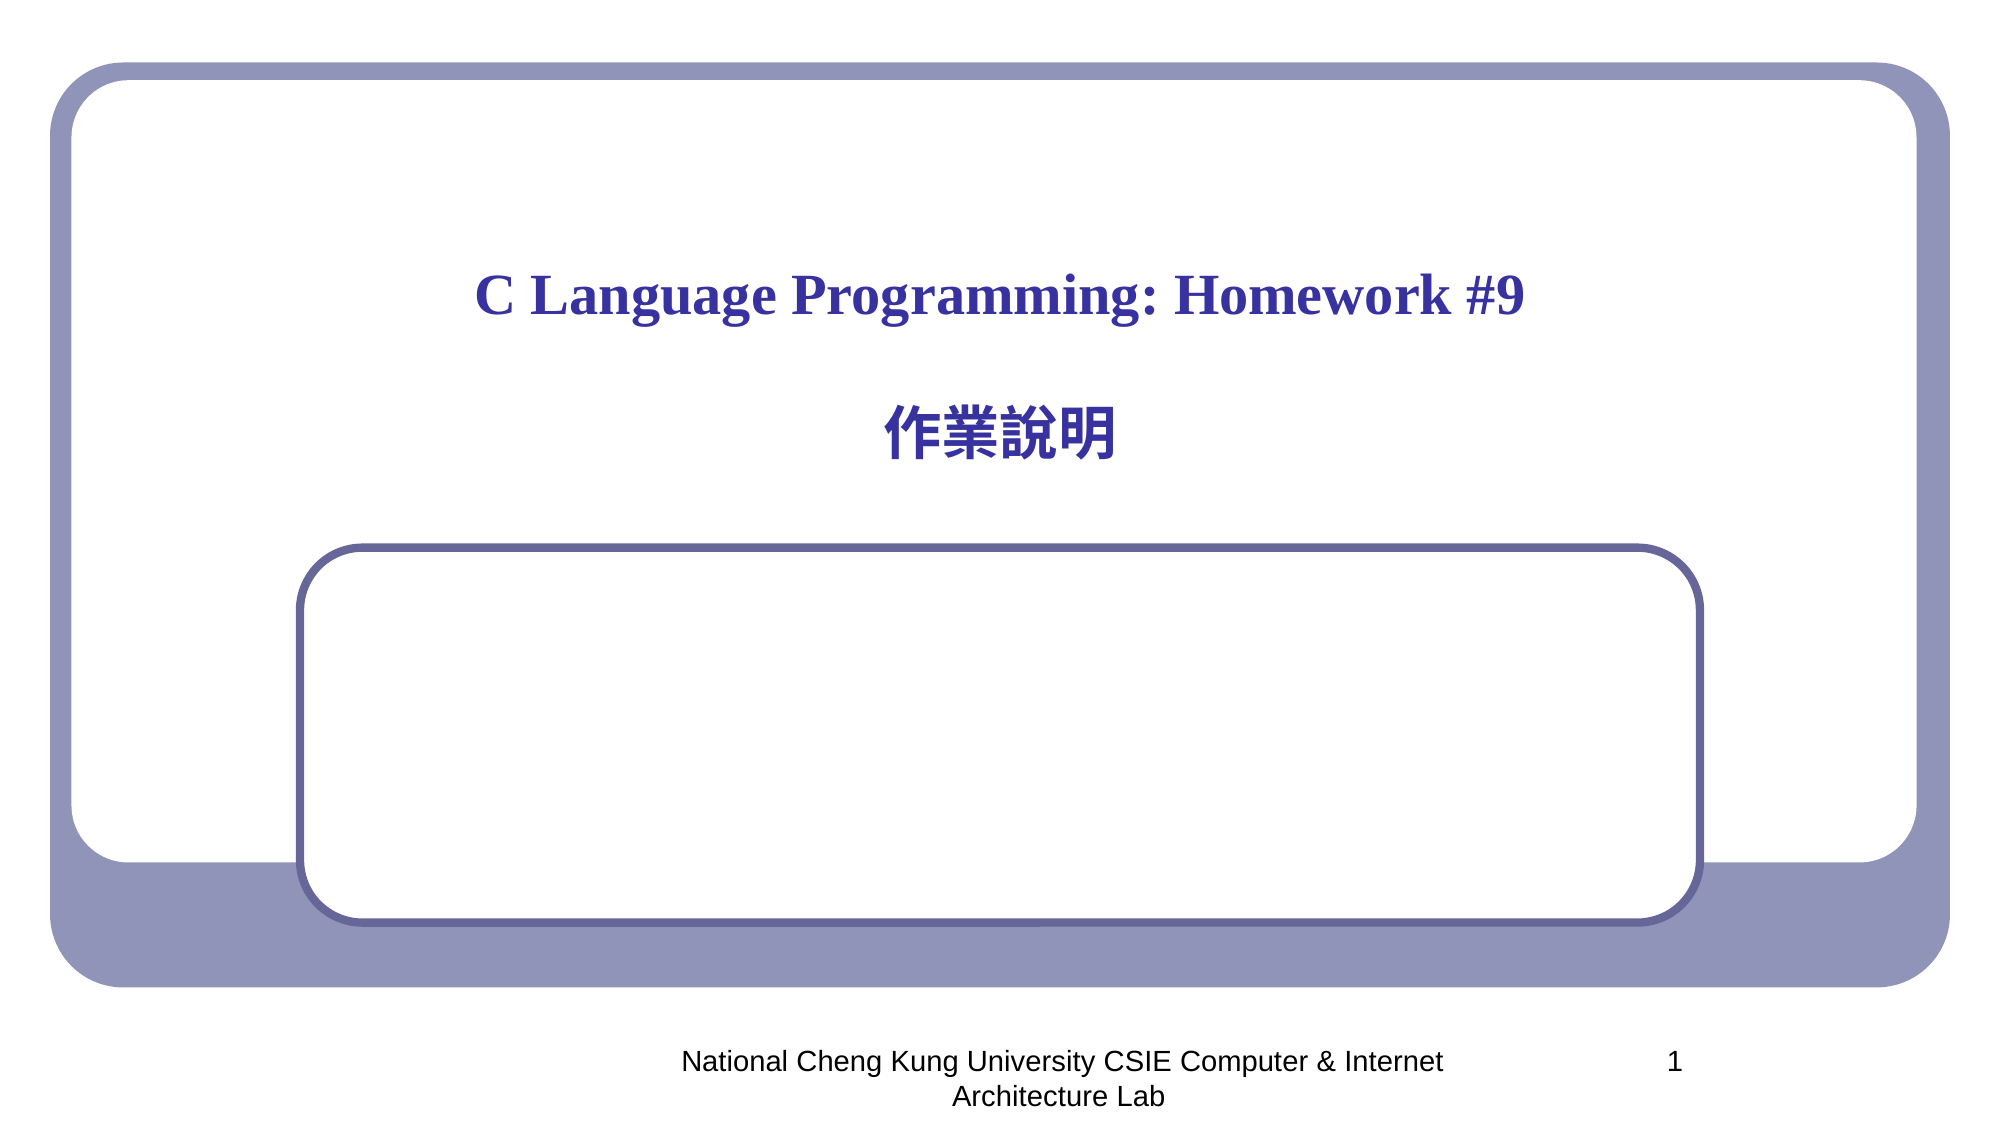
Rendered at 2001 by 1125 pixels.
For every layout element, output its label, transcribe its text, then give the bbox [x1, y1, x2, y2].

slide_number 1 [1499, 1034, 1851, 1111]
title C Language Programming: Homework #9 作業說明 [149, 140, 1851, 513]
footer National Cheng Kung University CSIE Computer & Internet Architecture Lab [621, 1034, 1499, 1111]
